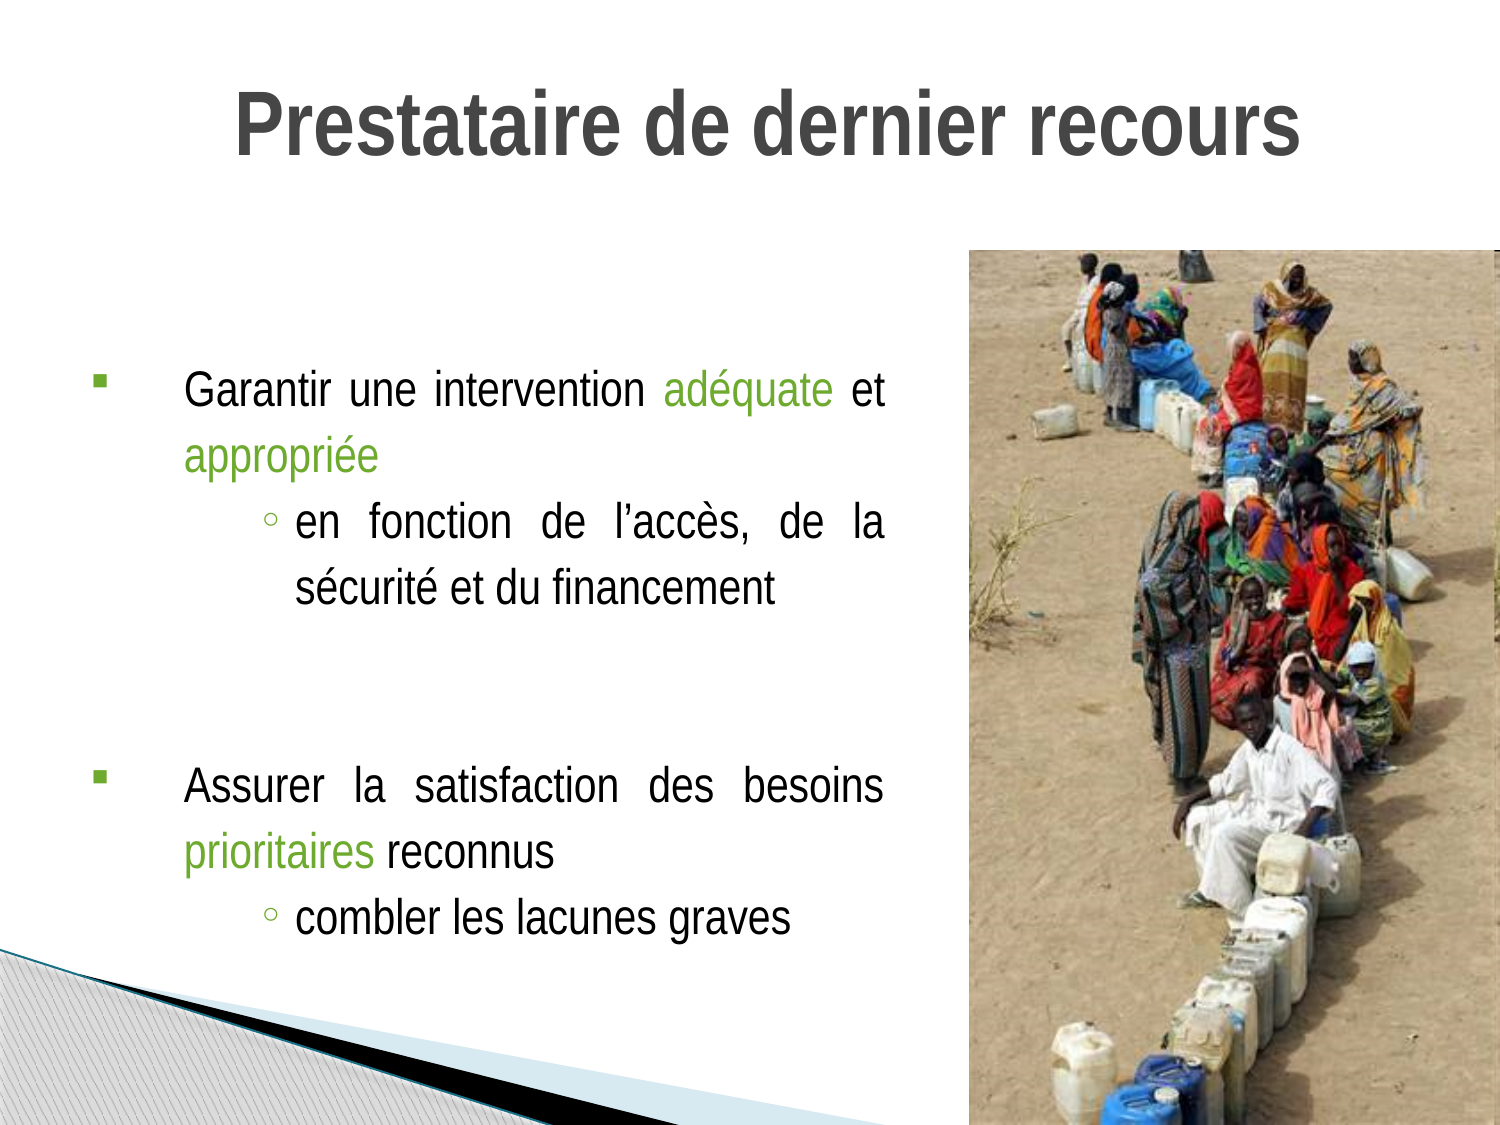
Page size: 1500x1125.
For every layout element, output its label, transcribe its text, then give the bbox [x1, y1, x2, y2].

title Prestataire de dernier recours [100, 37, 1438, 200]
list Garantir une intervention adéquate et appropriée en fonction de l’accès, de la sécurité et du financement Assurer la satisfaction des besoins prioritaires reconnus combler les lacunes graves [75, 275, 900, 1065]
picture [969, 250, 1500, 1125]
